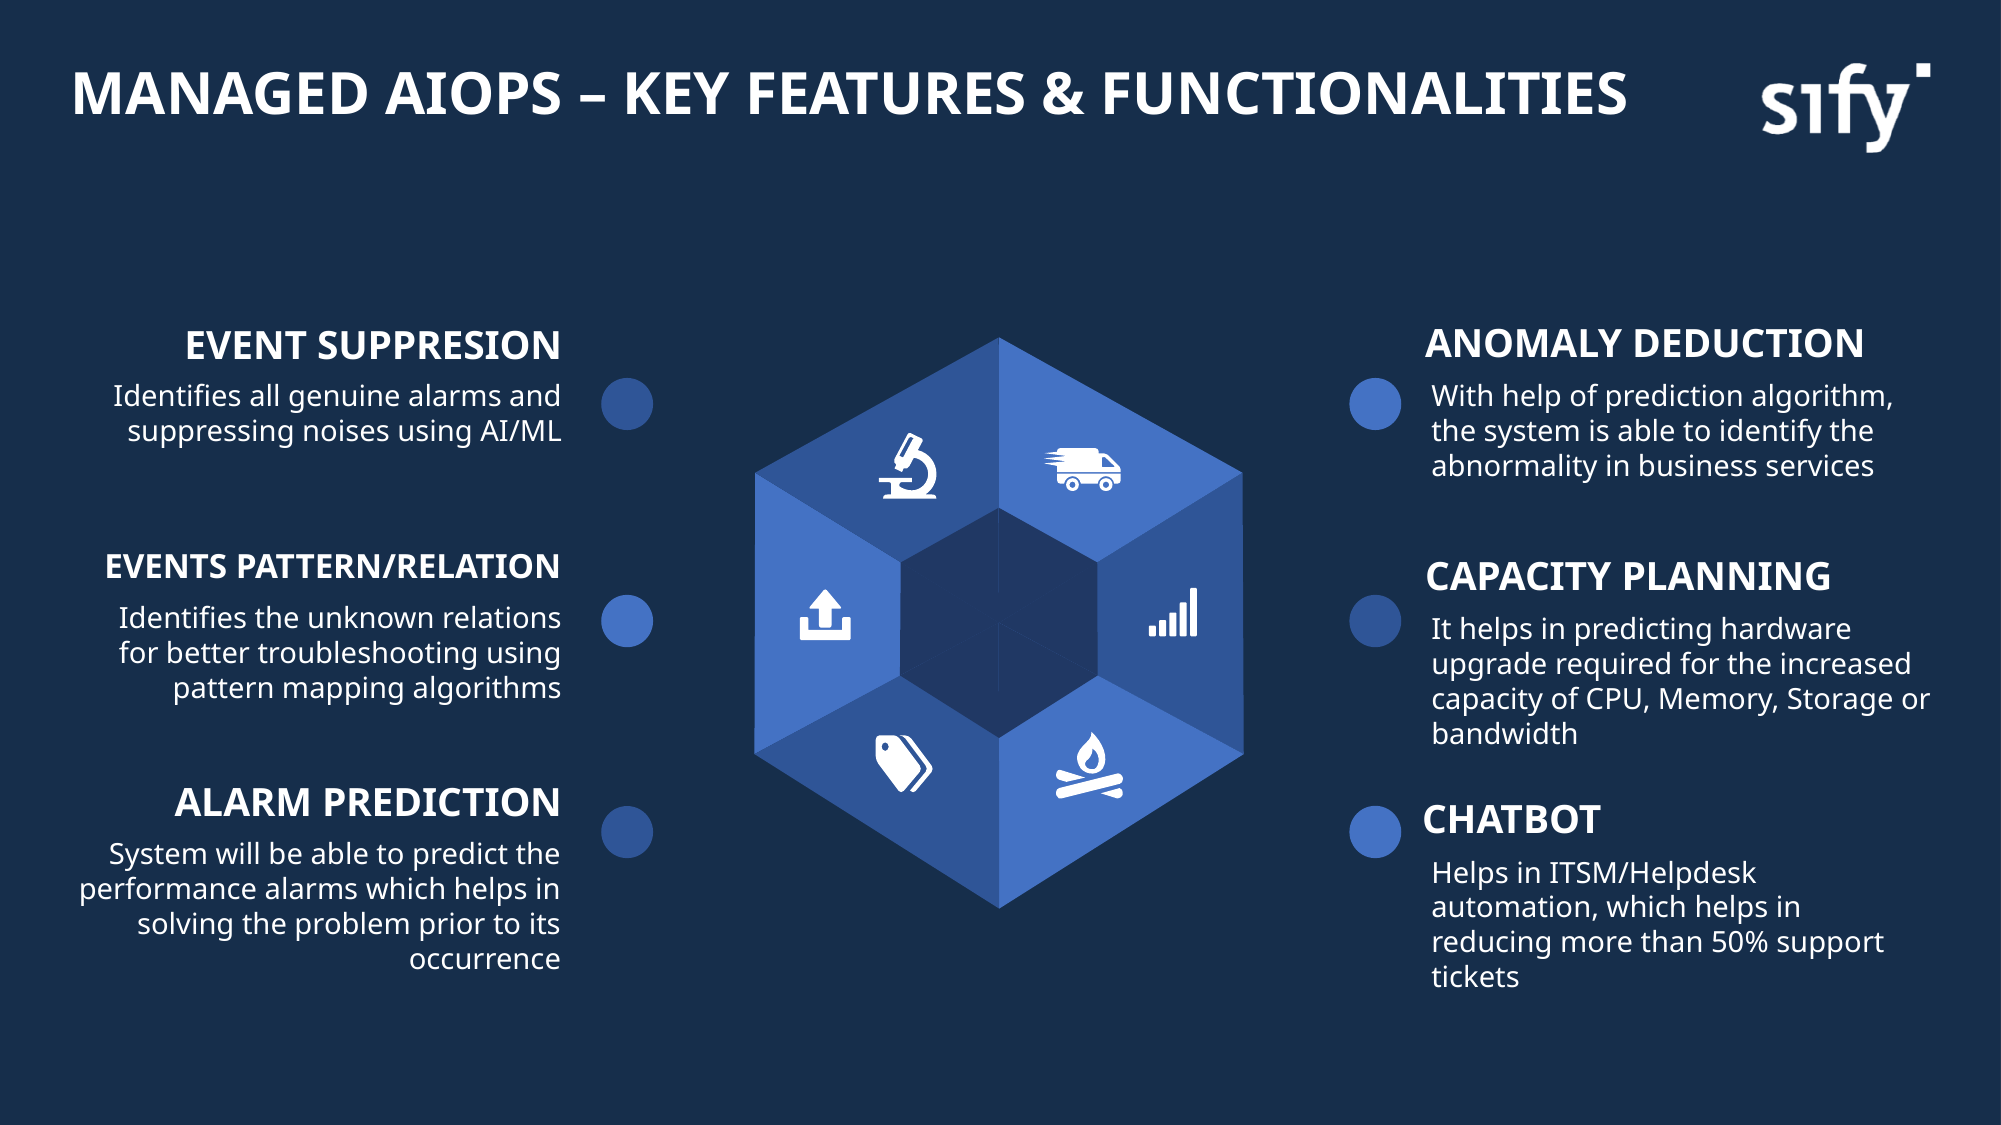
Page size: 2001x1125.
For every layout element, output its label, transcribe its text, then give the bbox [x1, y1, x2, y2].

text_box Managed AIOPS – Key FEATURES & Functionalities [70, 46, 1930, 137]
picture [1743, 50, 1942, 164]
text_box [62, 321, 1942, 977]
